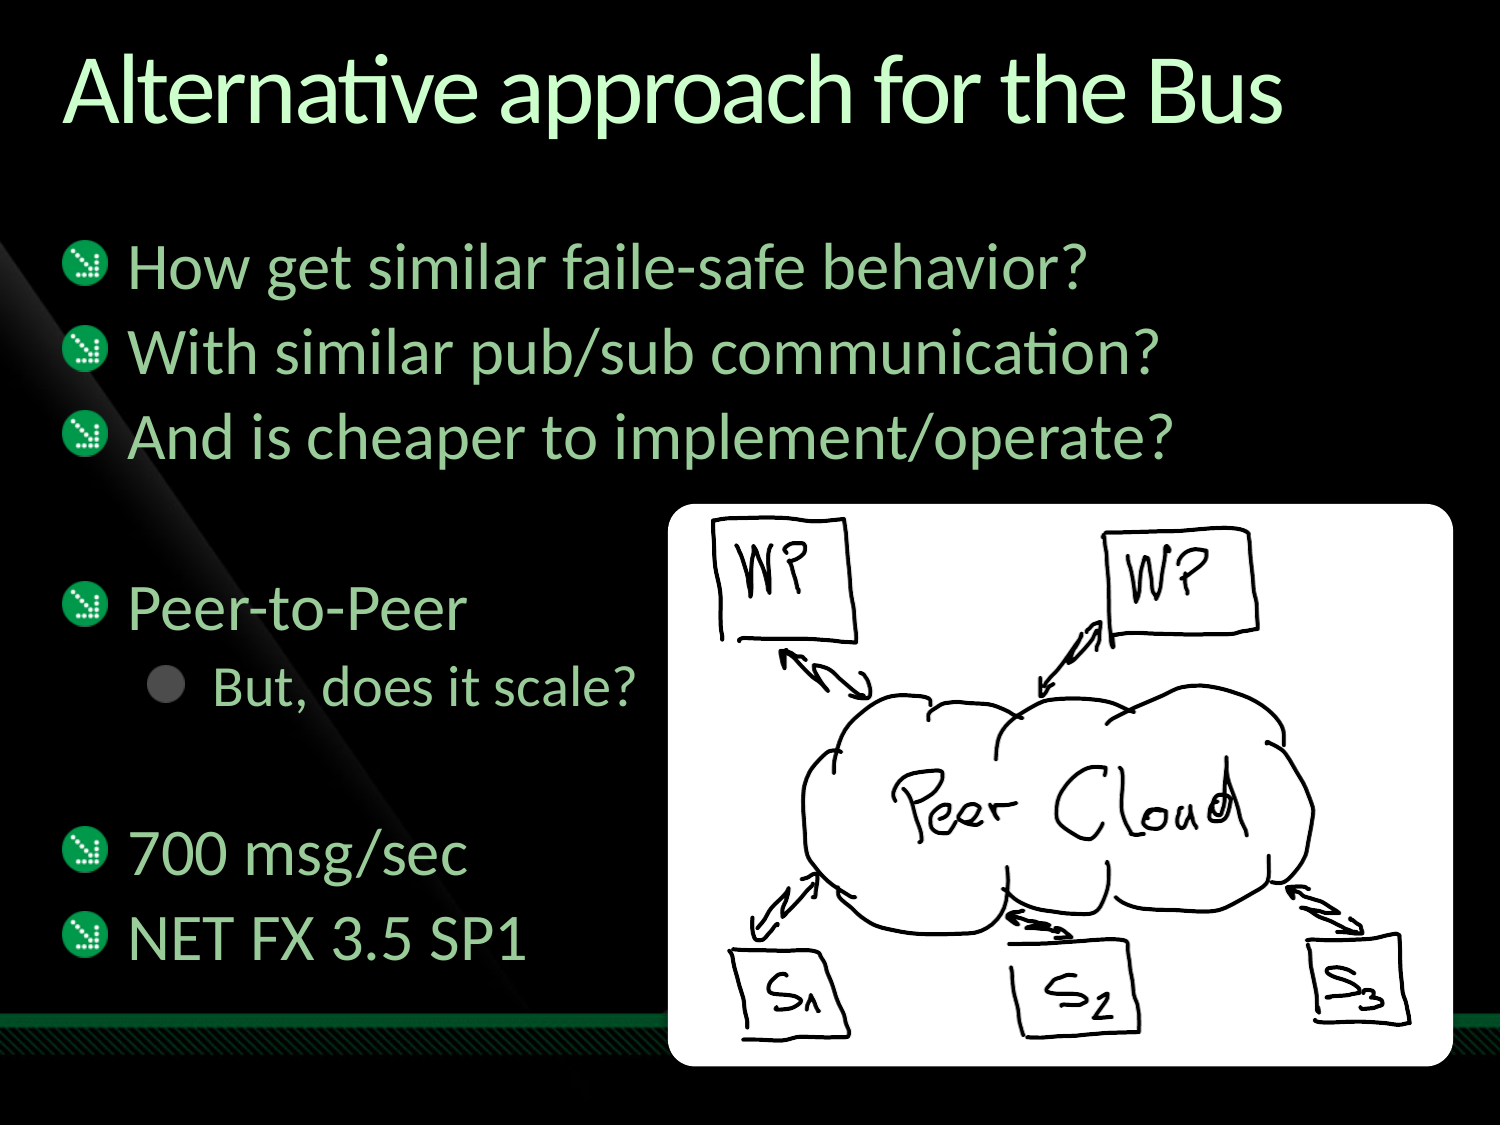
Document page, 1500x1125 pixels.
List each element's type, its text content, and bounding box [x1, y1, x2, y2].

text_box [667, 503, 1454, 1067]
list How get similar faile-safe behavior? With similar pub/sub communication? And is cheaper to implement/operate? Peer-to-Peer But, does it scale? 700 msg/sec NET FX 3.5 SP1 [62, 231, 1438, 595]
title Alternative approach for the Bus [62, 37, 1438, 147]
picture [0, 0, 1500, 1125]
